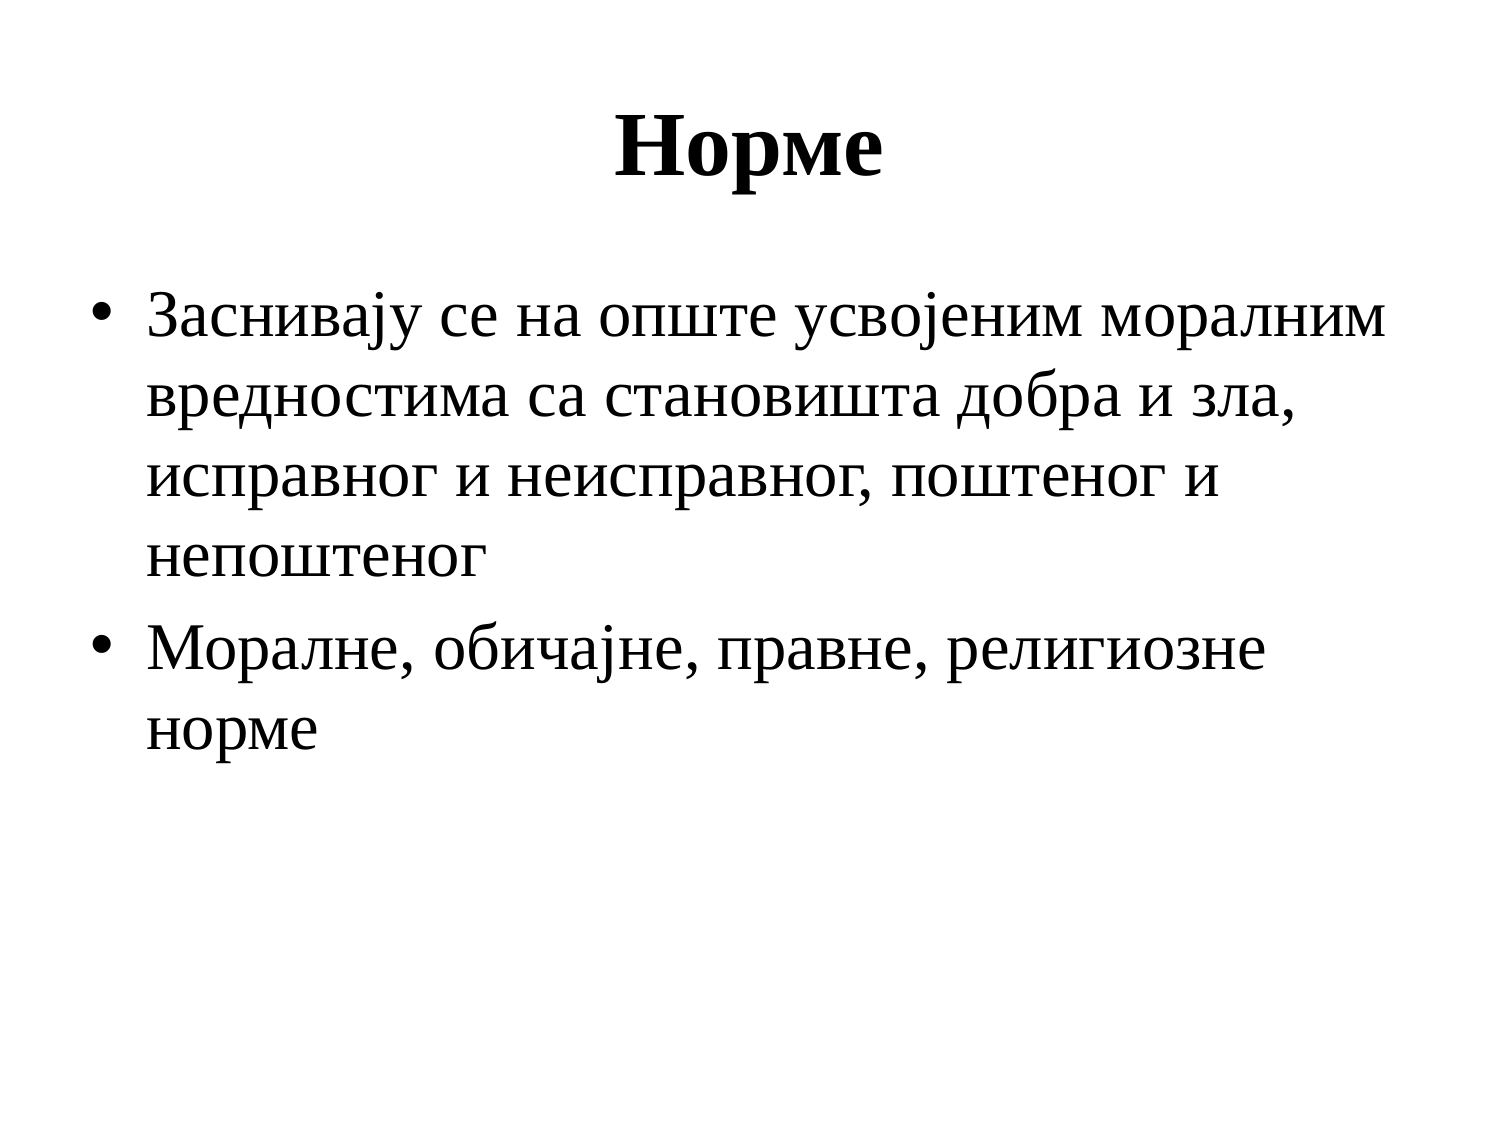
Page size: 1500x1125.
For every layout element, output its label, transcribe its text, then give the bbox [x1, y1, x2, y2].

list Заснивају се на опште усвојеним моралним вредностима са становишта добра и зла, исправног и неисправног, поштеног и непоштеног Моралне, oбичaјнe, прaвнe, религиозне норме [75, 262, 1425, 1005]
title Норме [75, 45, 1425, 233]
